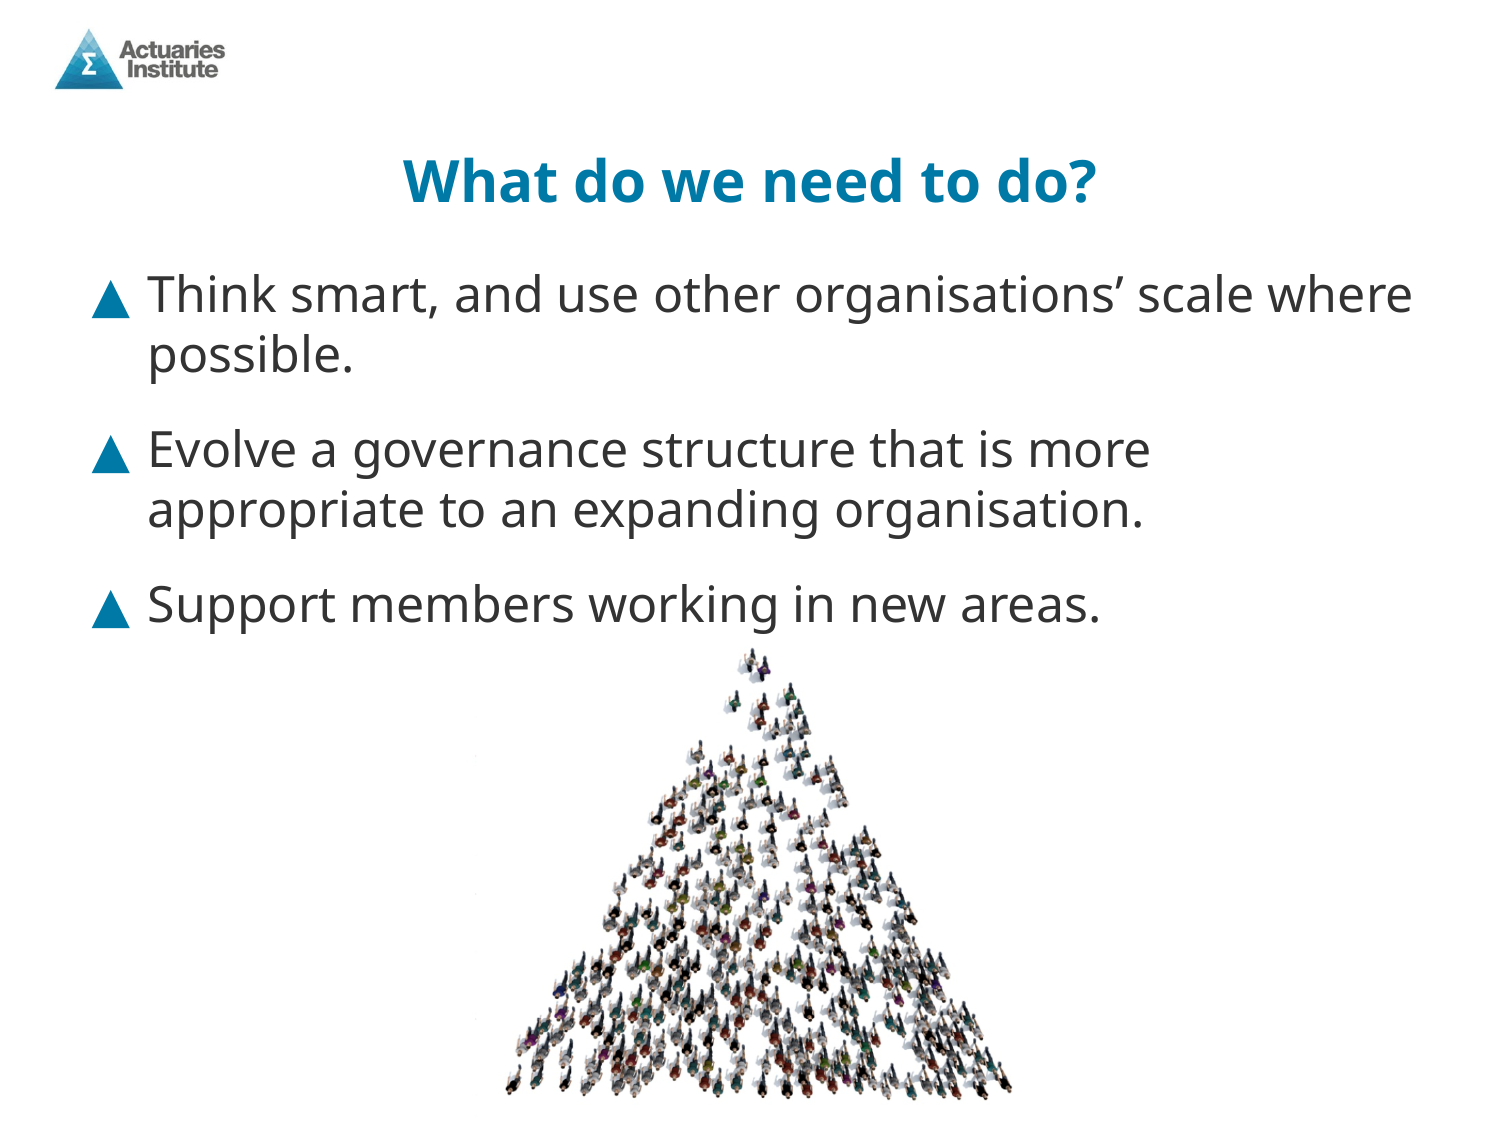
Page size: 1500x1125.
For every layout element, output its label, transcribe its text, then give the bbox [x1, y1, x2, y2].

picture [371, 600, 1153, 1125]
list Think smart, and use other organisations’ scale where possible. Evolve a governance structure that is more appropriate to an expanding organisation. Support members working in new areas. [76, 255, 1447, 1125]
title What do we need to do? [76, 125, 1425, 233]
picture [0, 0, 1500, 93]
